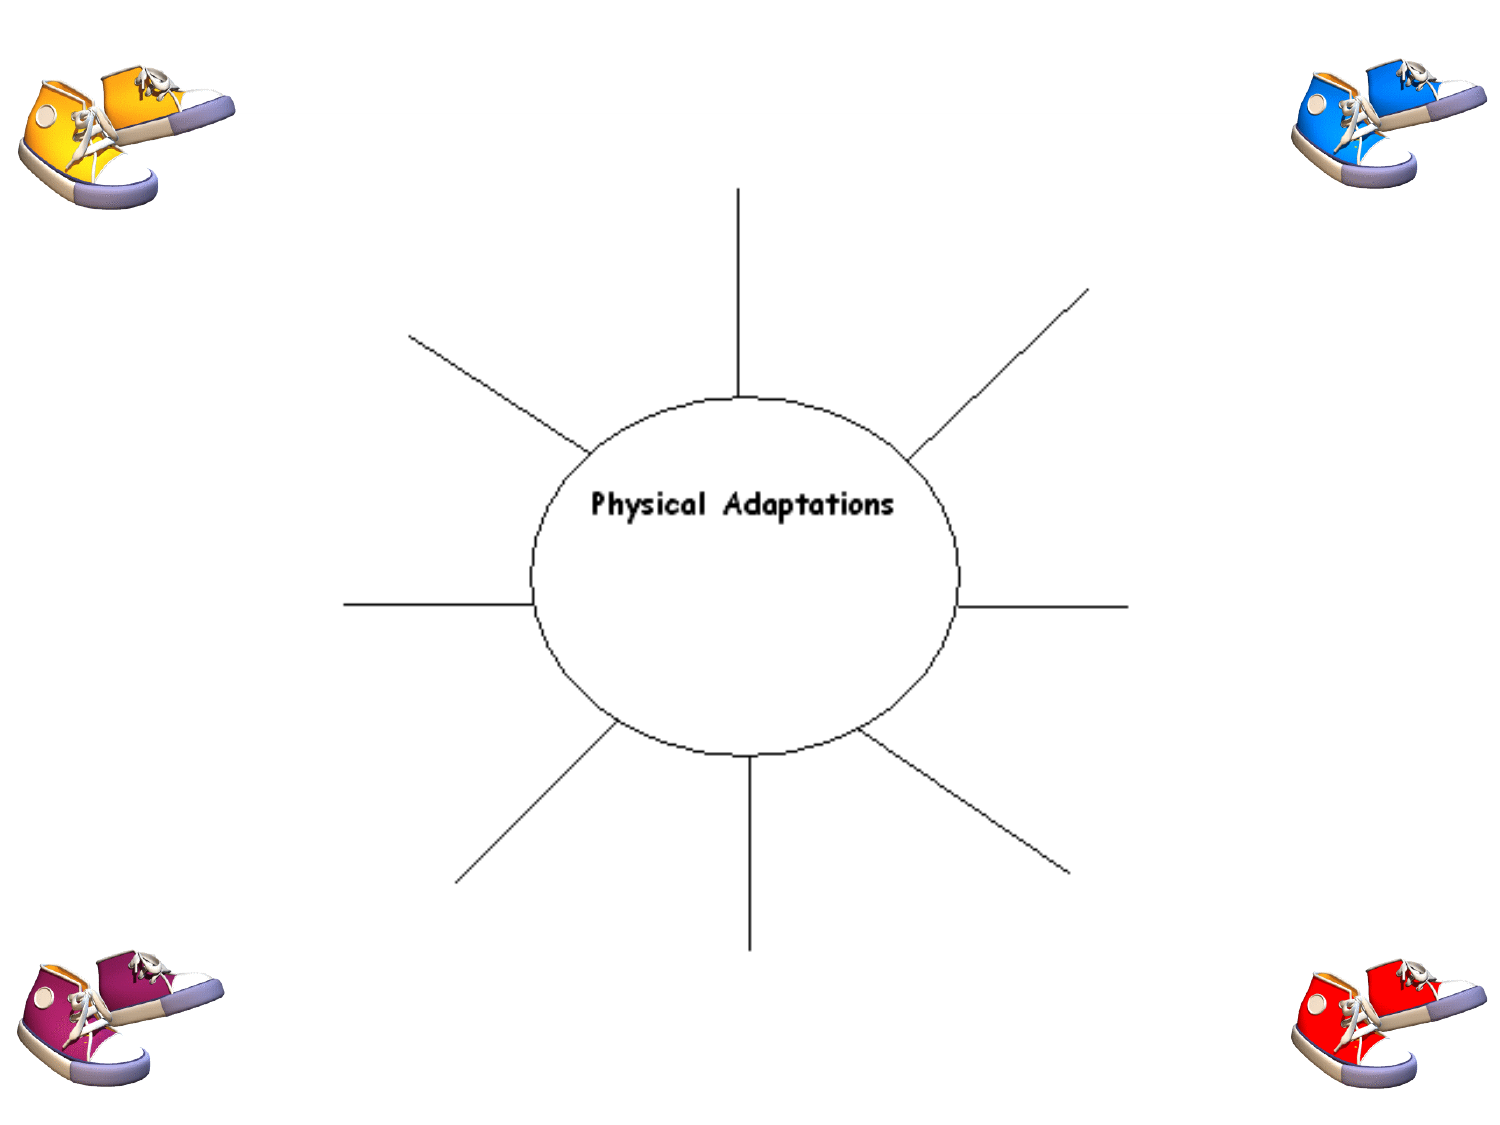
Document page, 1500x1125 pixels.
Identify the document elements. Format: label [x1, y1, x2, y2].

picture [0, 0, 1251, 1125]
picture [1275, 899, 1500, 1125]
picture [1275, 0, 1500, 225]
